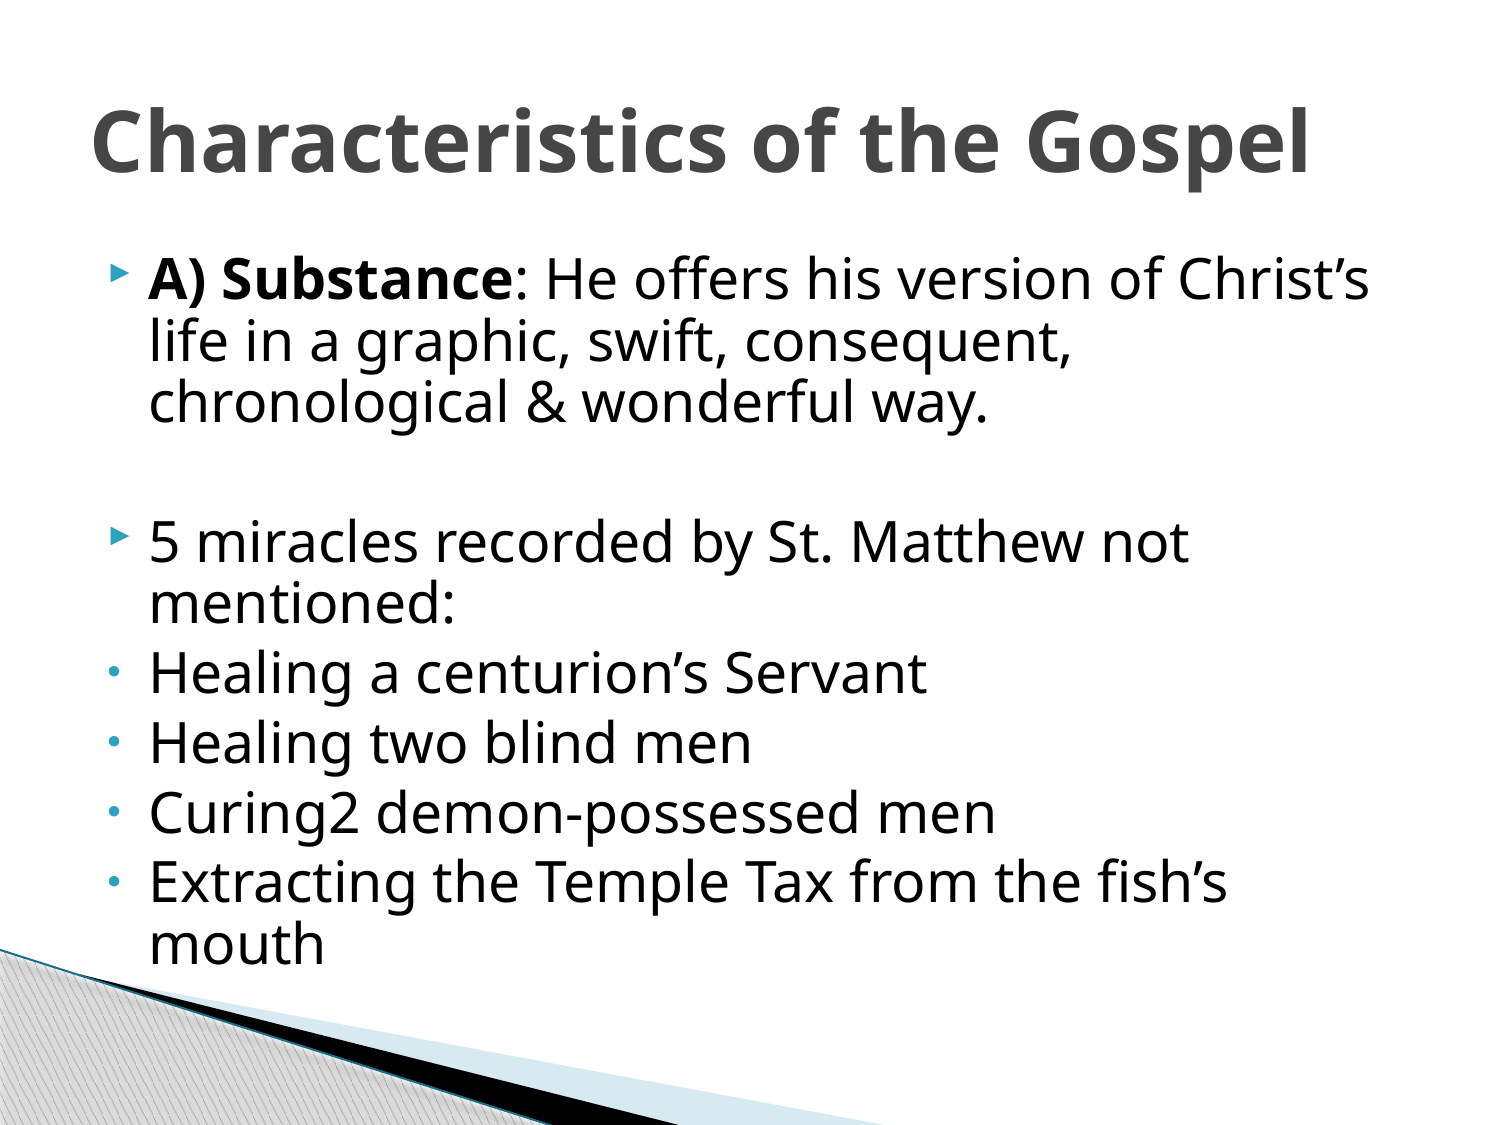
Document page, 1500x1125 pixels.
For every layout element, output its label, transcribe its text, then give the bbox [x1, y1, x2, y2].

title Characteristics of the Gospel [75, 45, 1425, 233]
list A) Substance: He offers his version of Christ’s life in a graphic, swift, consequent, chronological & wonderful way. 5 miracles recorded by St. Matthew not mentioned: Healing a centurion’s Servant Healing two blind men Curing2 demon-possessed men Extracting the Temple Tax from the fish’s mouth [75, 243, 1425, 986]
